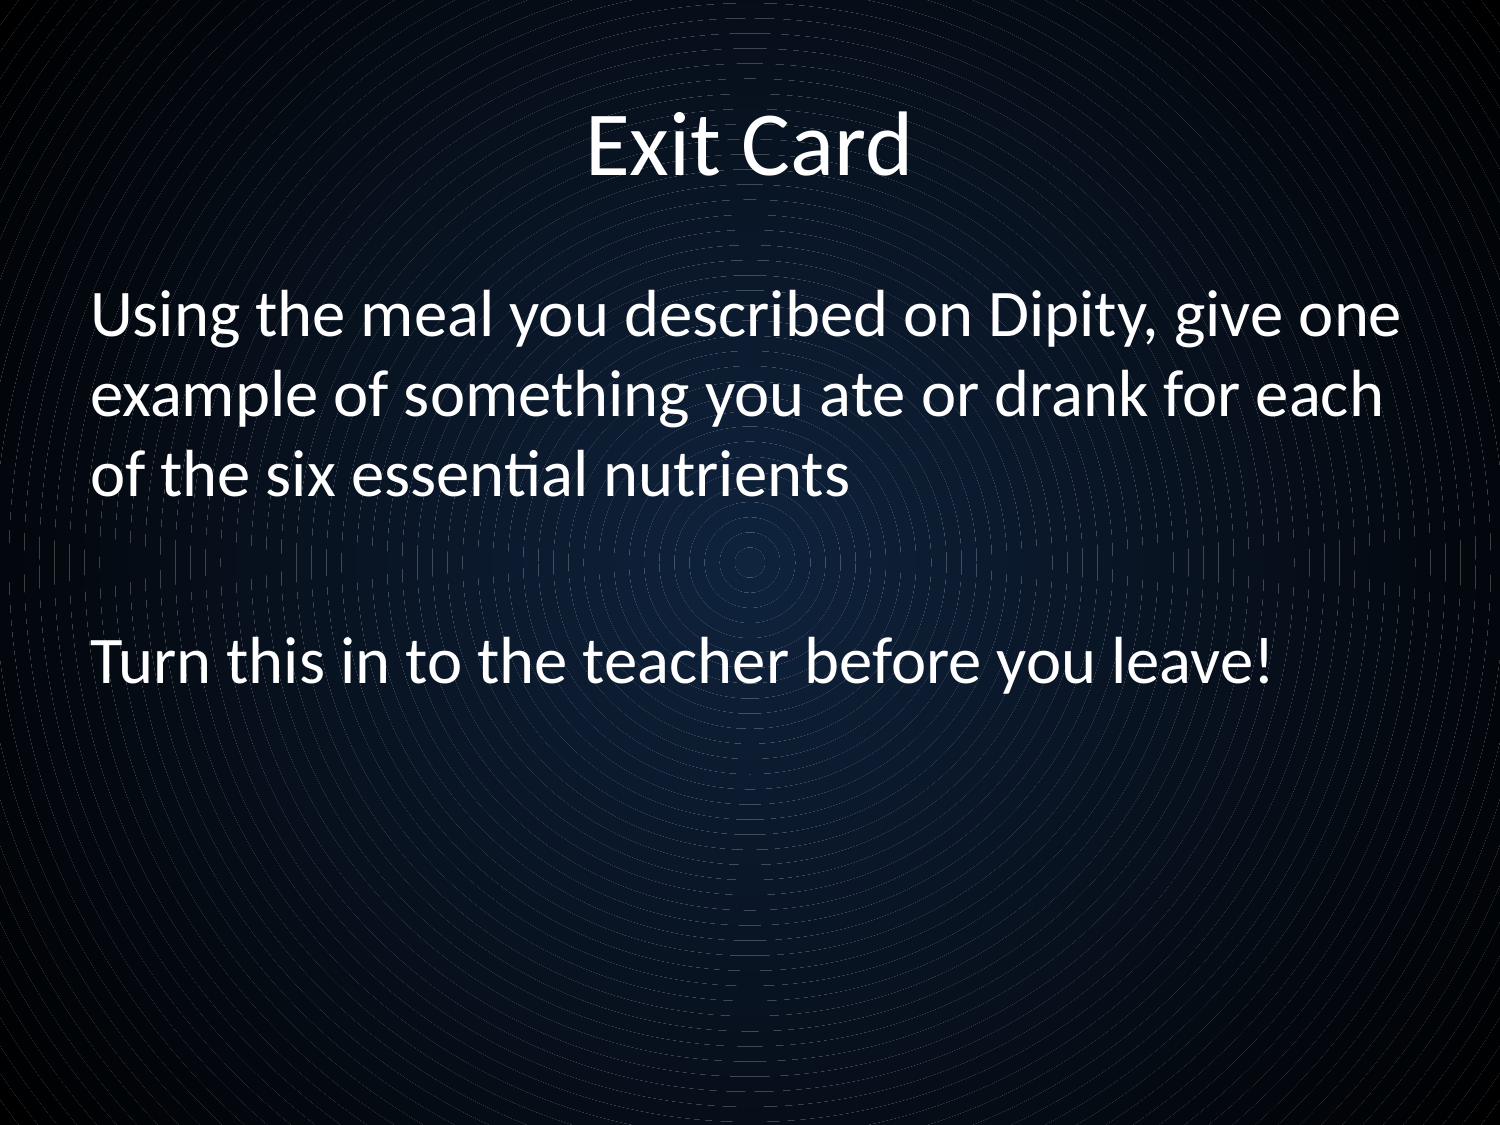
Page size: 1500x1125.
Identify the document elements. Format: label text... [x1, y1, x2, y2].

list Using the meal you described on Dipity, give one example of something you ate or drank for each of the six essential nutrients Turn this in to the teacher before you leave! [75, 262, 1425, 1005]
title Exit Card [75, 45, 1425, 233]
